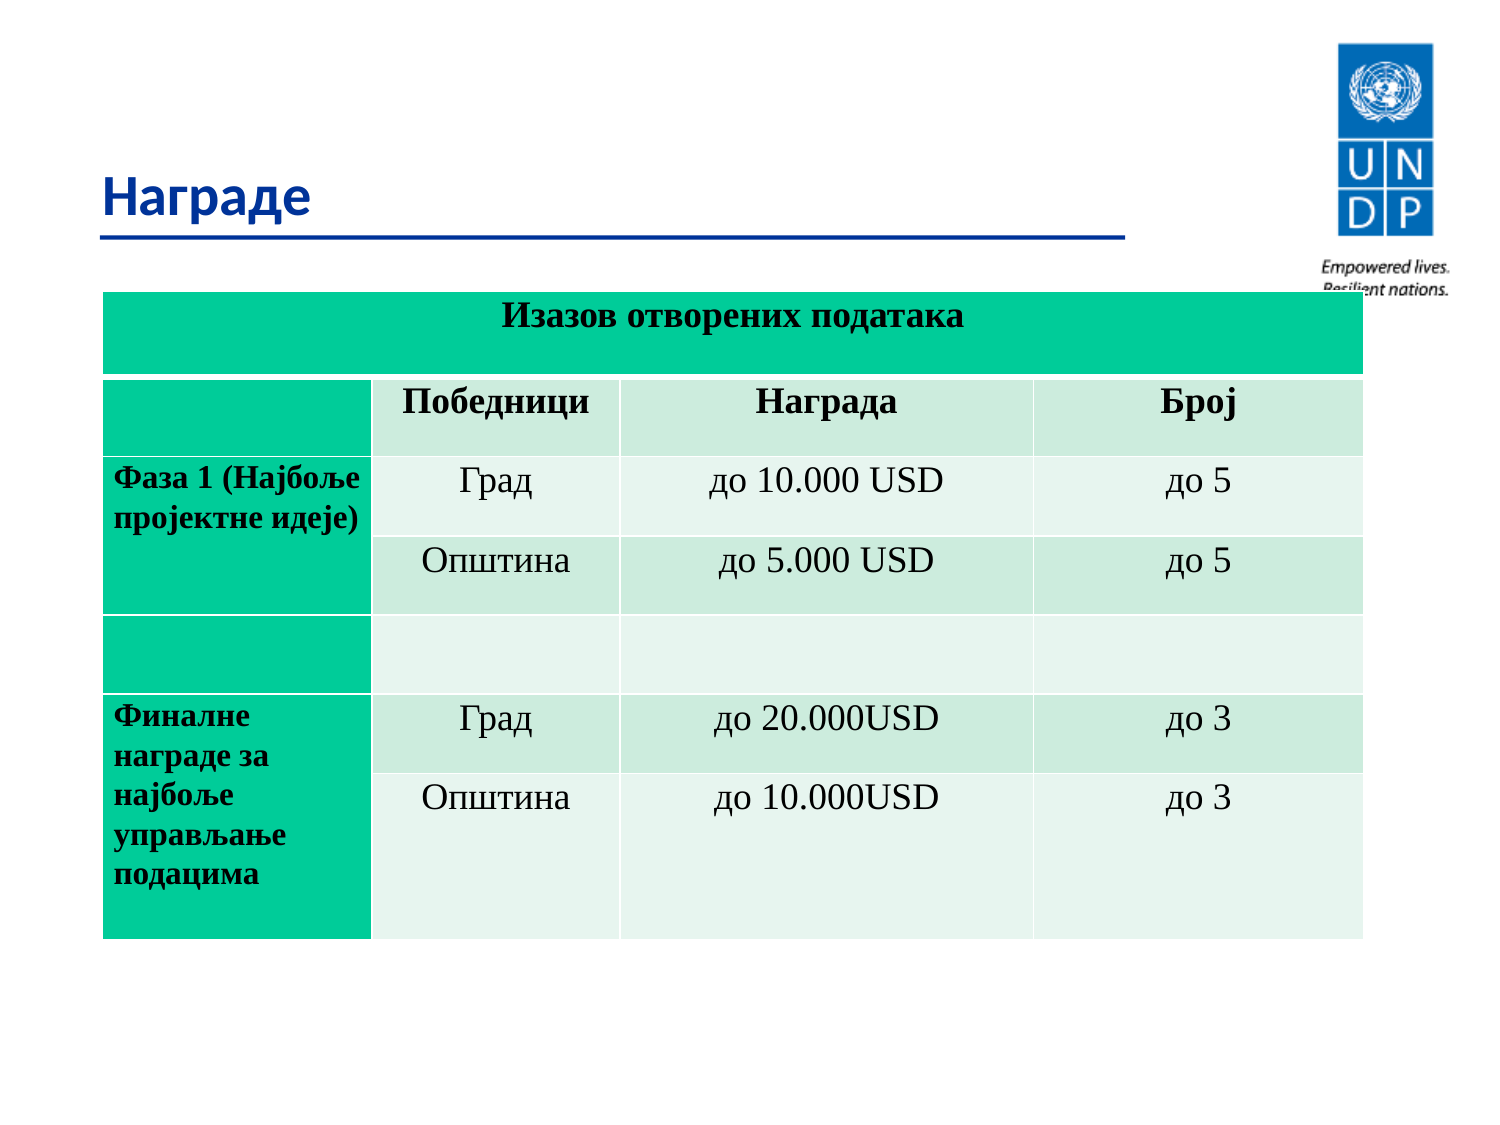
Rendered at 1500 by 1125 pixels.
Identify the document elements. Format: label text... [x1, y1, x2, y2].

table_cell Награда [621, 380, 1033, 456]
table_cell до 10.000USD [621, 774, 1033, 939]
table_cell Град [373, 695, 619, 773]
table_cell до 5 [1034, 457, 1363, 535]
table_cell Општина [373, 774, 619, 939]
table_cell до 10.000 USD [621, 457, 1033, 535]
table_cell Фаза 1 (Најбоље пројектне идеје) [103, 457, 371, 614]
table_cell Број [1034, 380, 1363, 456]
table_cell до 20.000USD [621, 695, 1033, 773]
table_cell [1034, 616, 1363, 693]
table_cell [103, 380, 371, 456]
table_cell Општина [373, 537, 619, 614]
list Награде [87, 149, 1163, 236]
table_cell [373, 616, 619, 693]
table_cell до 5 [1034, 537, 1363, 614]
table_cell Град [373, 457, 619, 535]
table_header Изазов отворених података [103, 292, 1363, 374]
table_cell Финалне награде за најбоље управљање подацима [103, 695, 371, 939]
table_cell Победници [373, 380, 619, 456]
picture [1312, 37, 1456, 302]
table_cell до 3 [1034, 774, 1363, 939]
table_cell [621, 616, 1033, 693]
table_cell до 3 [1034, 695, 1363, 773]
table_cell до 5.000 USD [621, 537, 1033, 614]
table_cell [103, 616, 371, 693]
